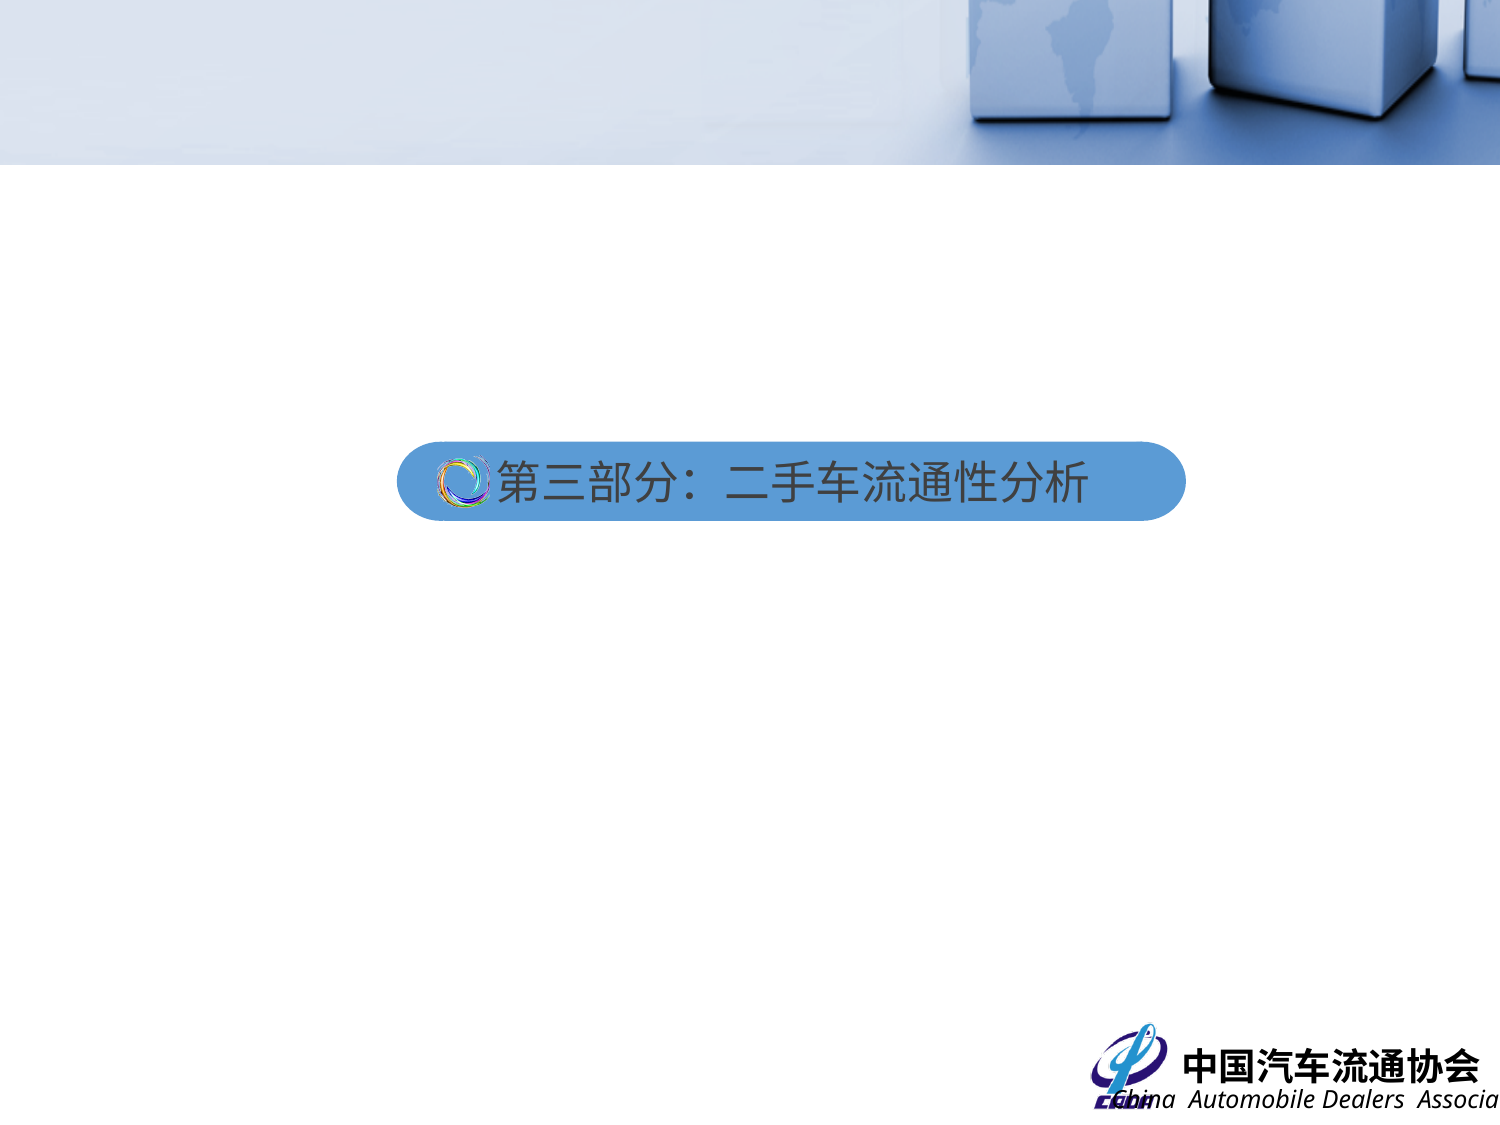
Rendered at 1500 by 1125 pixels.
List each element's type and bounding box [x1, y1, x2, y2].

picture [1164, 1096, 1171, 1106]
text_box [396, 441, 1186, 521]
picture [0, 0, 1500, 165]
picture [1086, 1018, 1172, 1114]
picture [437, 455, 490, 508]
